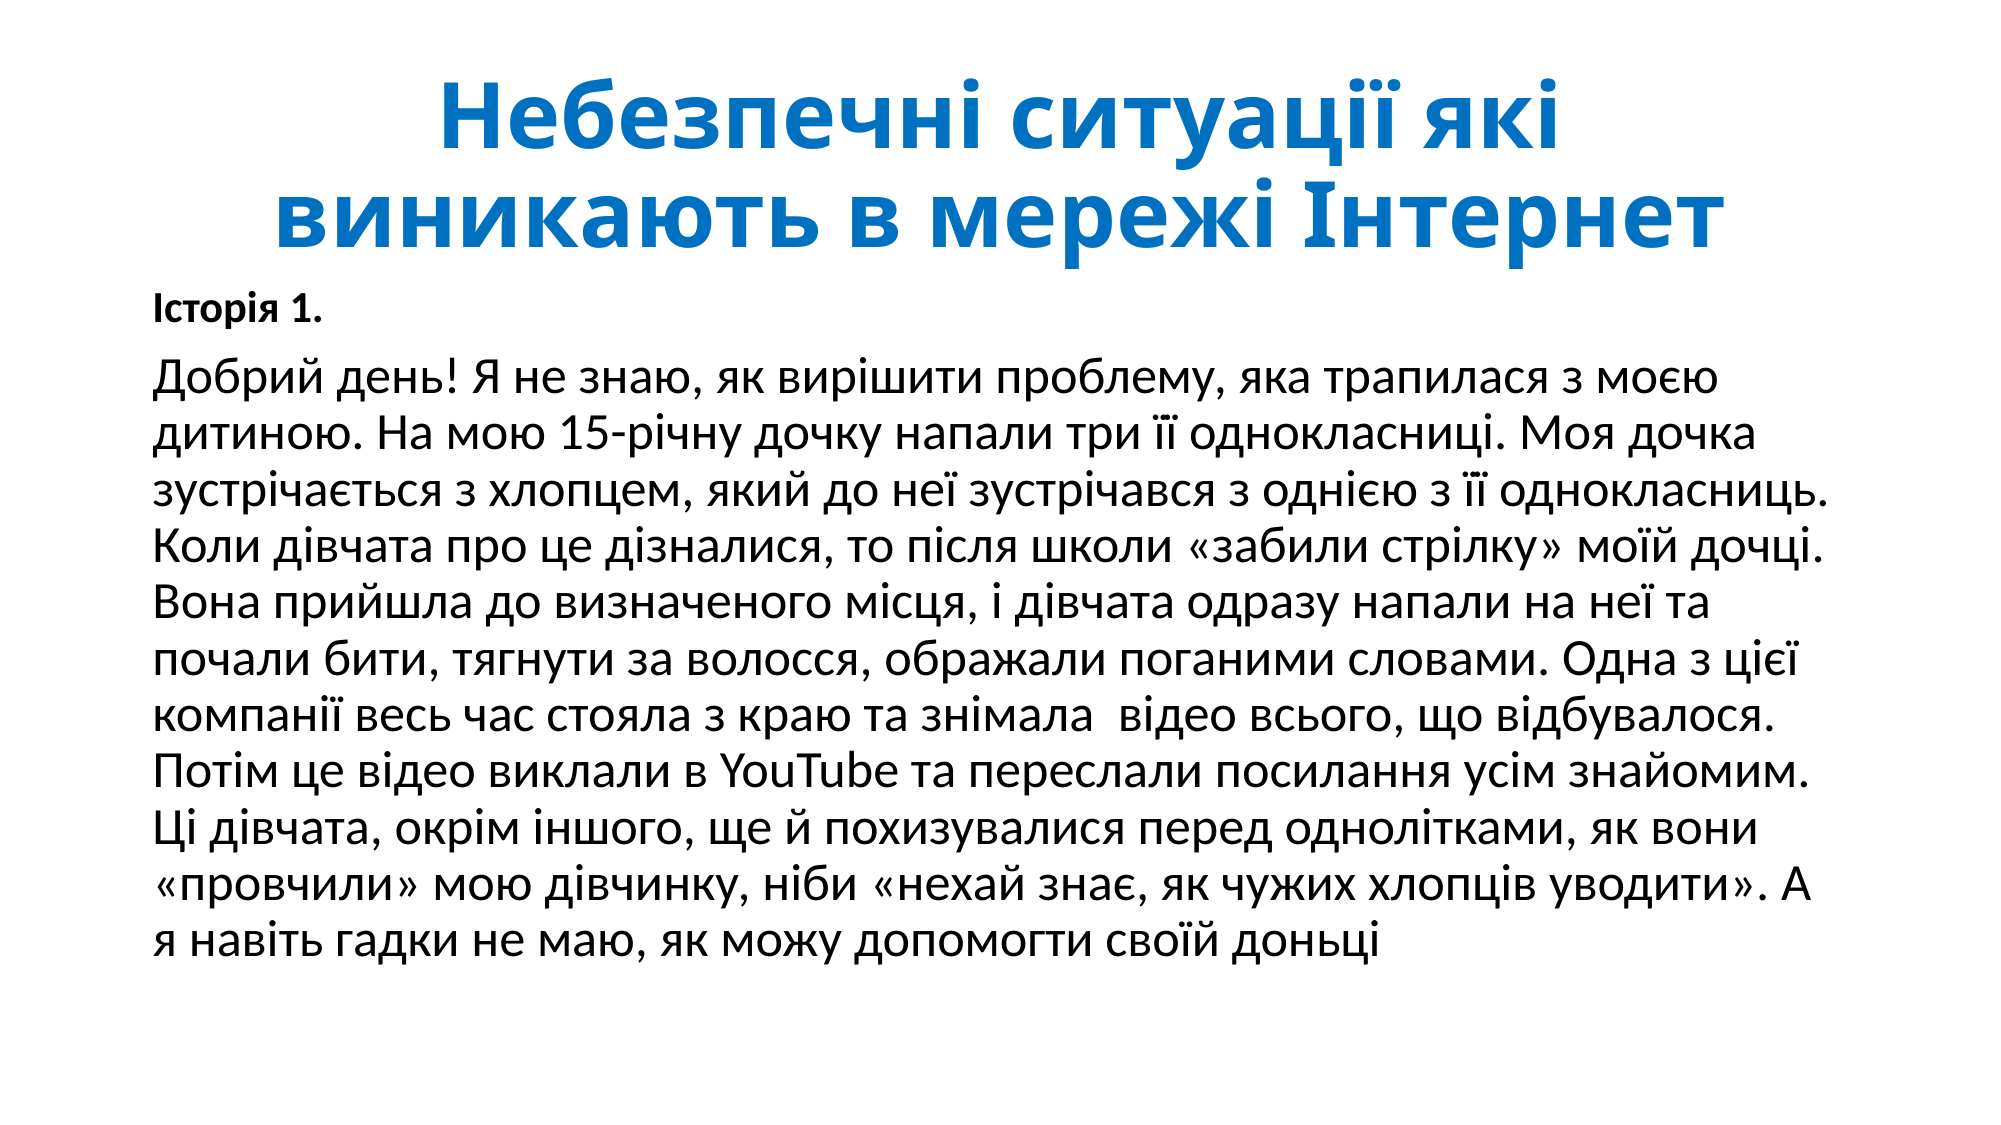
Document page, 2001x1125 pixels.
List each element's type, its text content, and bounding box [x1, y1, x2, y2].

title Небезпечні ситуації які виникають в мережі Інтернет [137, 59, 1863, 277]
list Історія 1. Добрий день! Я не знаю, як вирішити проблему, яка трапилася з моєю дитиною. На мою 15-річну дочку напали три її однокласниці. Моя дочка зустрічається з хлопцем, який до неї зустрічався з однією з її однокласниць. Коли дівчата про це дізналися, то після школи «забили стрілку» моїй дочці. Вона прийшла до визначеного місця, і дівчата одразу напали на неї та почали бити, тягнути за волосся, ображали поганими словами. Одна з цієї компанії весь час стояла з краю та знімала відео всього, що відбувалося. Потім це відео виклали в YouTube та переслали посилання усім знайомим. Ці дівчата, окрім іншого, ще й похизувалися перед однолітками, як вони «провчили» мою дівчинку, ніби «нехай знає, як чужих хлопців уводити». А я навіть гадки не маю, як можу допомогти своїй доньці [137, 277, 1863, 1039]
